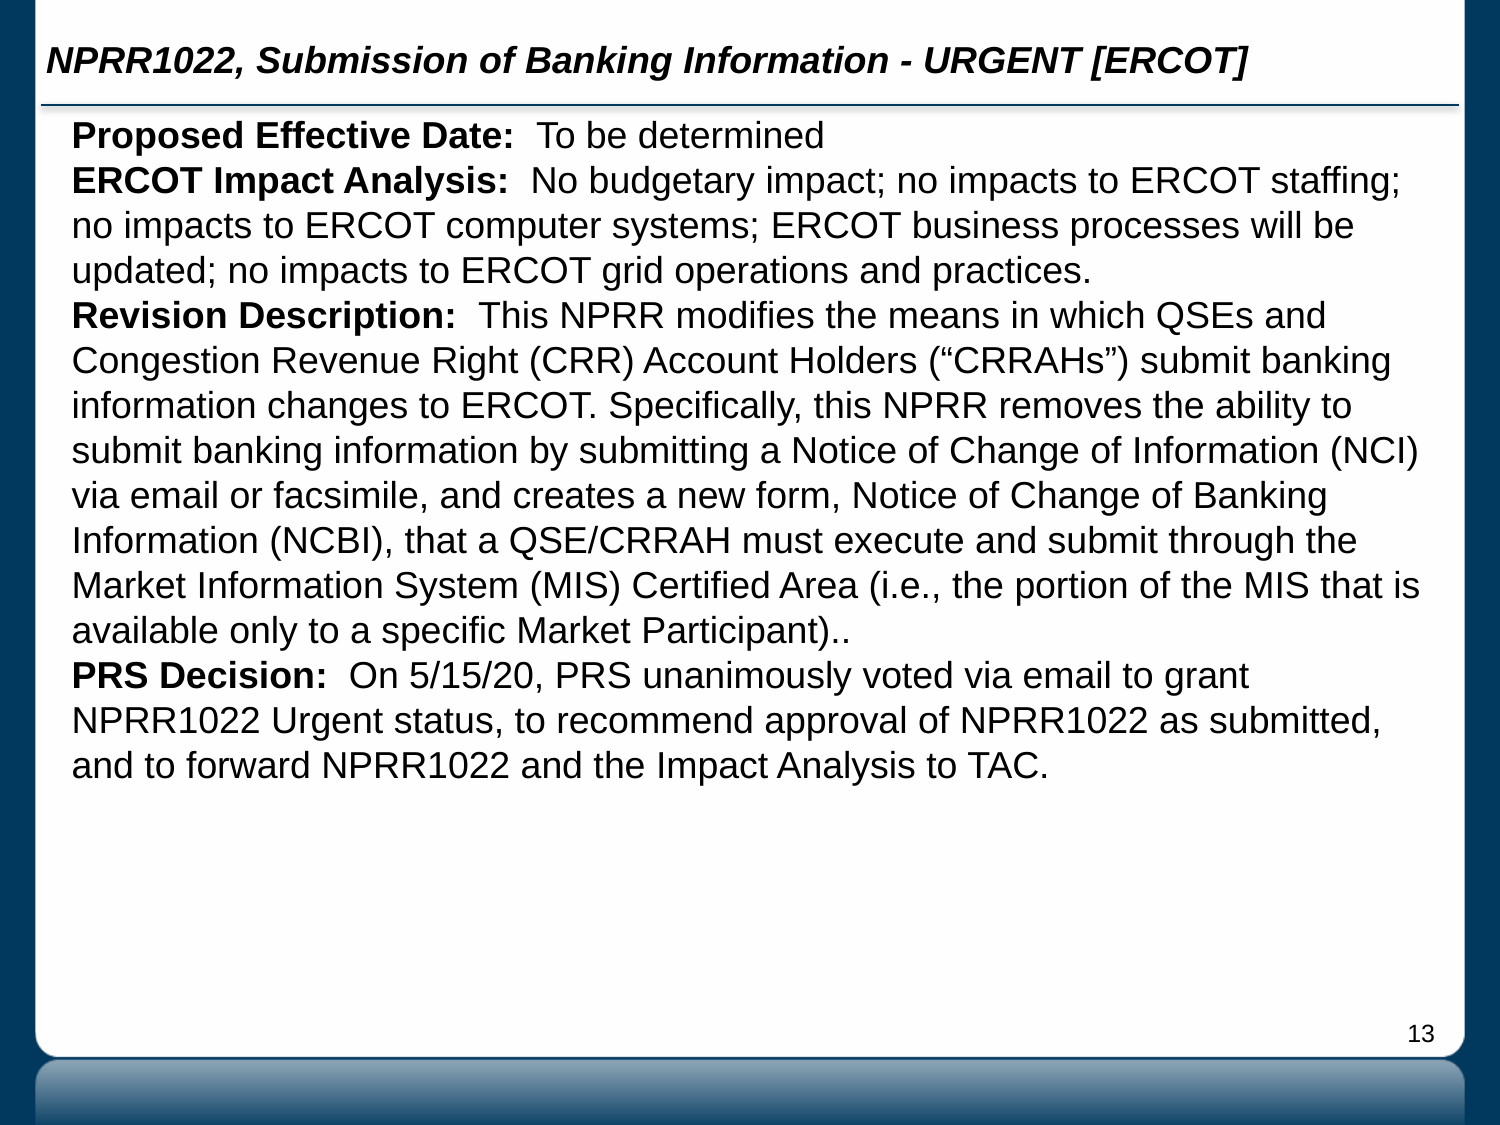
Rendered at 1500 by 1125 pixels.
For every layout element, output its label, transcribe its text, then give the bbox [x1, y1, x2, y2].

text_box Proposed Effective Date: To be determined ERCOT Impact Analysis: No budgetary impact; no impacts to ERCOT staffing; no impacts to ERCOT computer systems; ERCOT business processes will be updated; no impacts to ERCOT grid operations and practices. Revision Description: This NPRR modifies the means in which QSEs and Congestion Revenue Right (CRR) Account Holders (“CRRAHs”) submit banking information changes to ERCOT. Specifically, this NPRR removes the ability to submit banking information by submitting a Notice of Change of Information (NCI) via email or facsimile, and creates a new form, Notice of Change of Banking Information (NCBI), that a QSE/CRRAH must execute and submit through the Market Information System (MIS) Certified Area (i.e., the portion of the MIS that is available only to a specific Market Participant).. PRS Decision: On 5/15/20, PRS unanimously voted via email to grant NPRR1022 Urgent status, to recommend approval of NPRR1022 as submitted, and to forward NPRR1022 and the Impact Analysis to TAC. [56, 103, 1448, 794]
title NPRR1022, Submission of Banking Information - URGENT [ERCOT] [31, 20, 1464, 97]
picture [35, 0, 1465, 1125]
